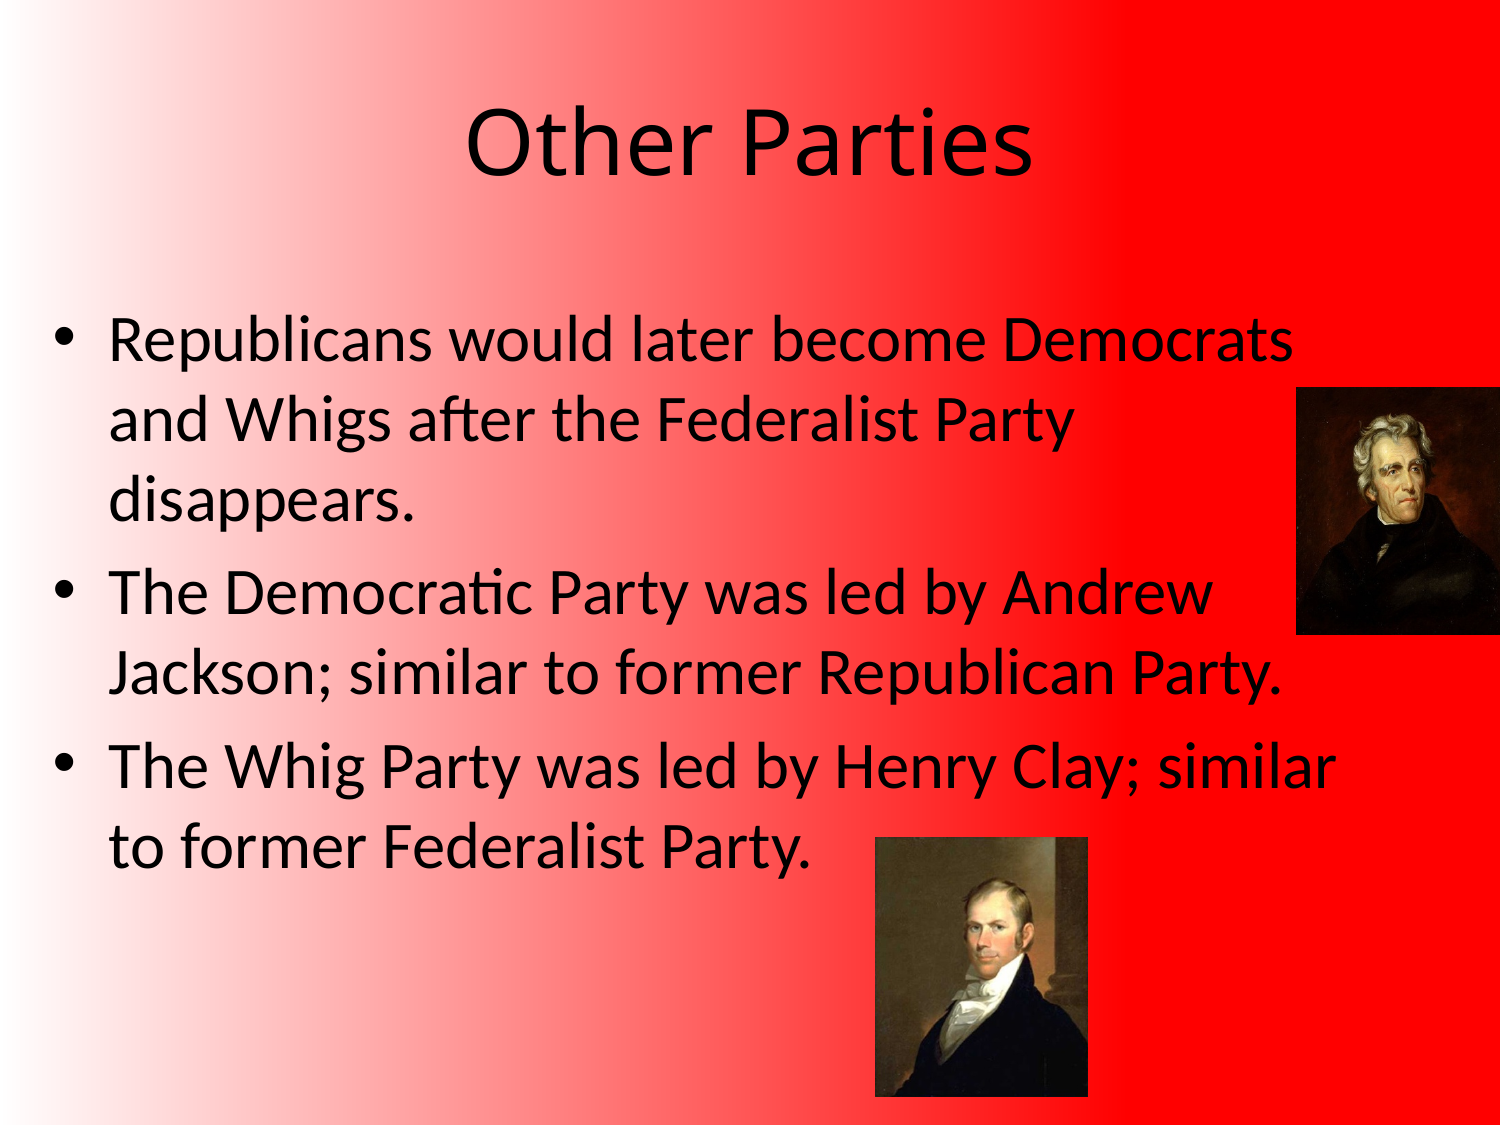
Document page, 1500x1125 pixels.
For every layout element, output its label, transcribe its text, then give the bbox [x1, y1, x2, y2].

title Other Parties [75, 45, 1425, 233]
list Republicans would later become Democrats and Whigs after the Federalist Party disappears. The Democratic Party was led by Andrew Jackson; similar to former Republican Party. The Whig Party was led by Henry Clay; similar to former Federalist Party. [37, 287, 1388, 1030]
picture [1295, 387, 1500, 635]
picture [874, 837, 1088, 1097]
